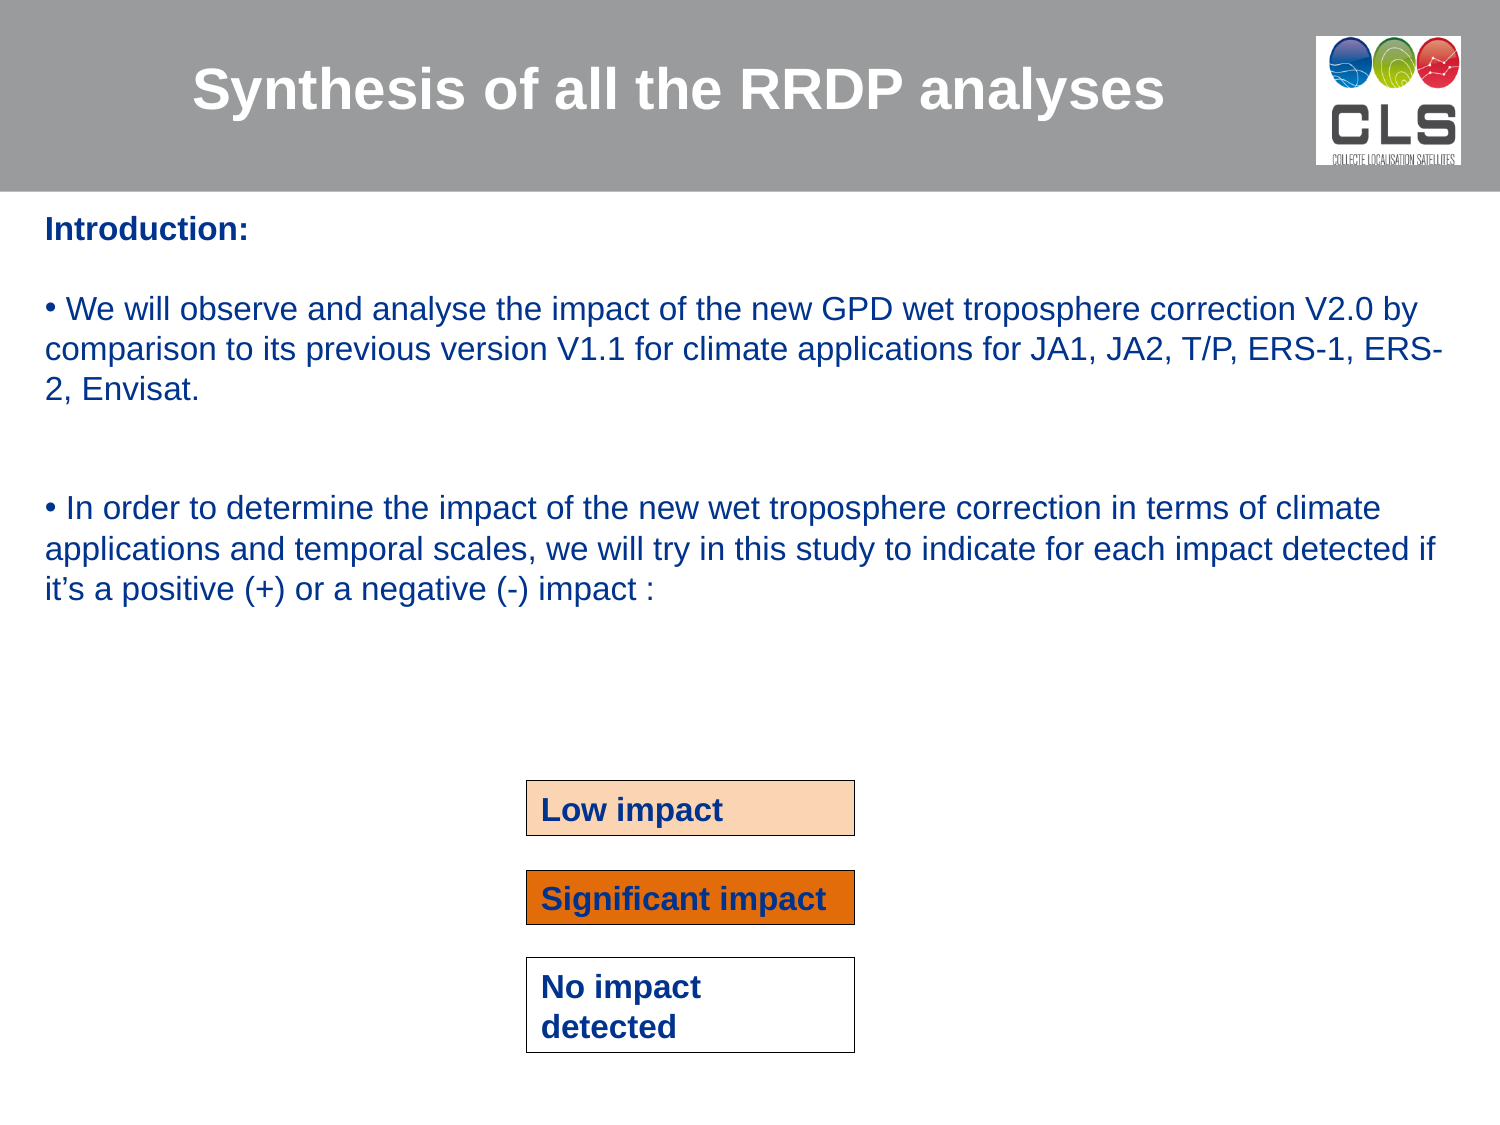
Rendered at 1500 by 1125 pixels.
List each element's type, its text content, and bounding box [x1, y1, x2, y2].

text_box Synthesis of all the RRDP analyses [177, 54, 1182, 129]
picture [1316, 36, 1461, 165]
text_box Introduction: We will observe and analyse the impact of the new GPD wet troposphere correction V2.0 by comparison to its previous version V1.1 for climate applications for JA1, JA2, T/P, ERS-1, ERS-2, Envisat. In order to determine the impact of the new wet troposphere correction in terms of climate applications and temporal scales, we will try in this study to indicate for each impact detected if it’s a positive (+) or a negative (-) impact : [30, 199, 1474, 665]
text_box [525, 780, 855, 1054]
